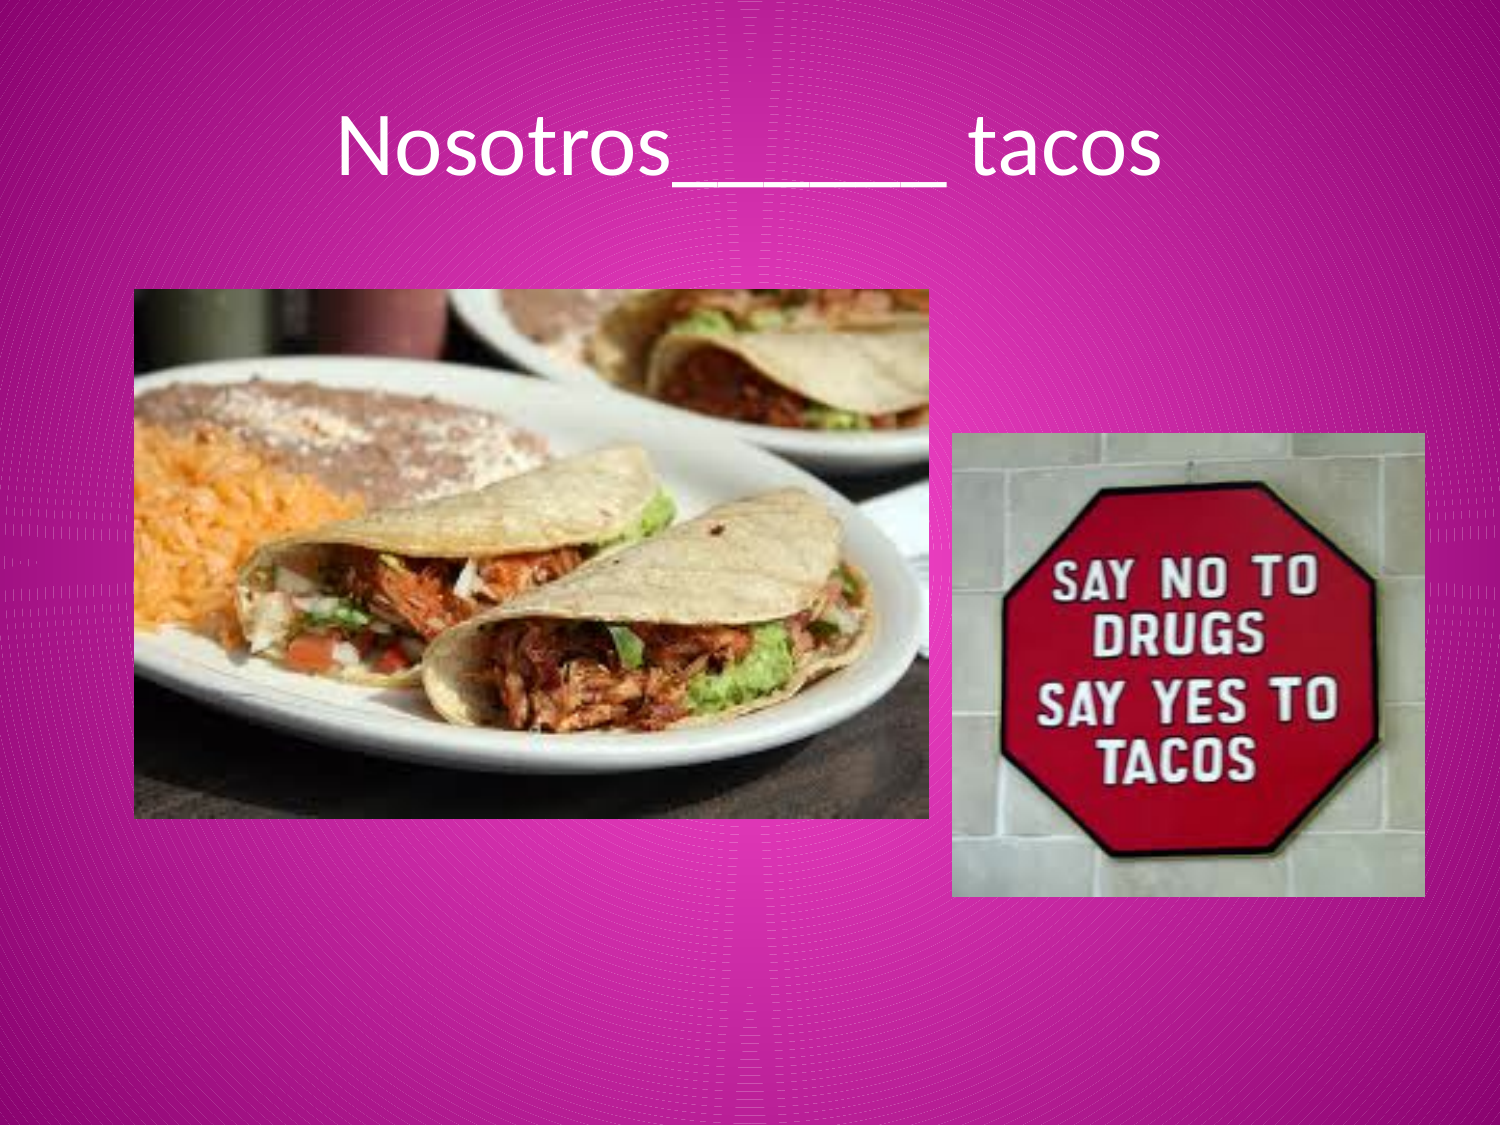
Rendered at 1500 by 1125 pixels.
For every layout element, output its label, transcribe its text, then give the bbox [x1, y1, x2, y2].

picture [134, 289, 930, 819]
picture [951, 433, 1426, 897]
title Nosotros______ tacos [75, 45, 1425, 233]
